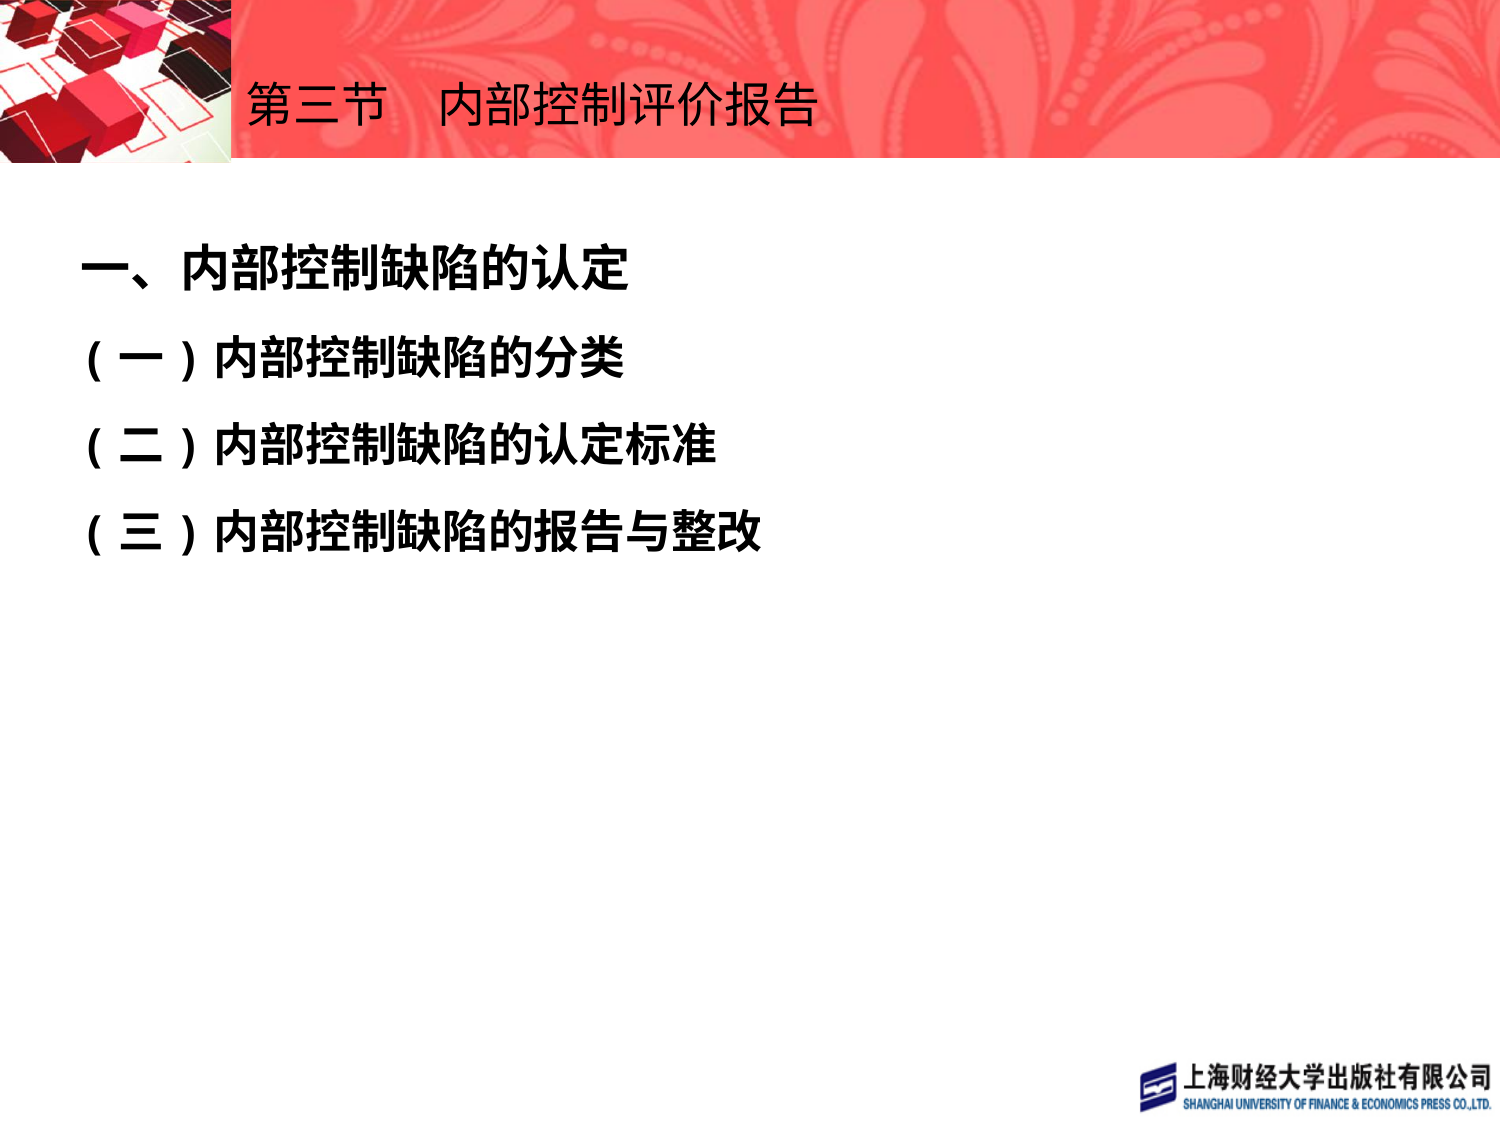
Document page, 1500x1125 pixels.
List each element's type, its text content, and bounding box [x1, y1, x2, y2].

title 第三节 内部控制评价报告 [230, 45, 1461, 161]
picture [1139, 1058, 1495, 1118]
list 一、内部控制缺陷的认定 (一)内部控制缺陷的分类 (二)内部控制缺陷的认定标准 (三)内部控制缺陷的报告与整改 [64, 208, 1425, 1047]
